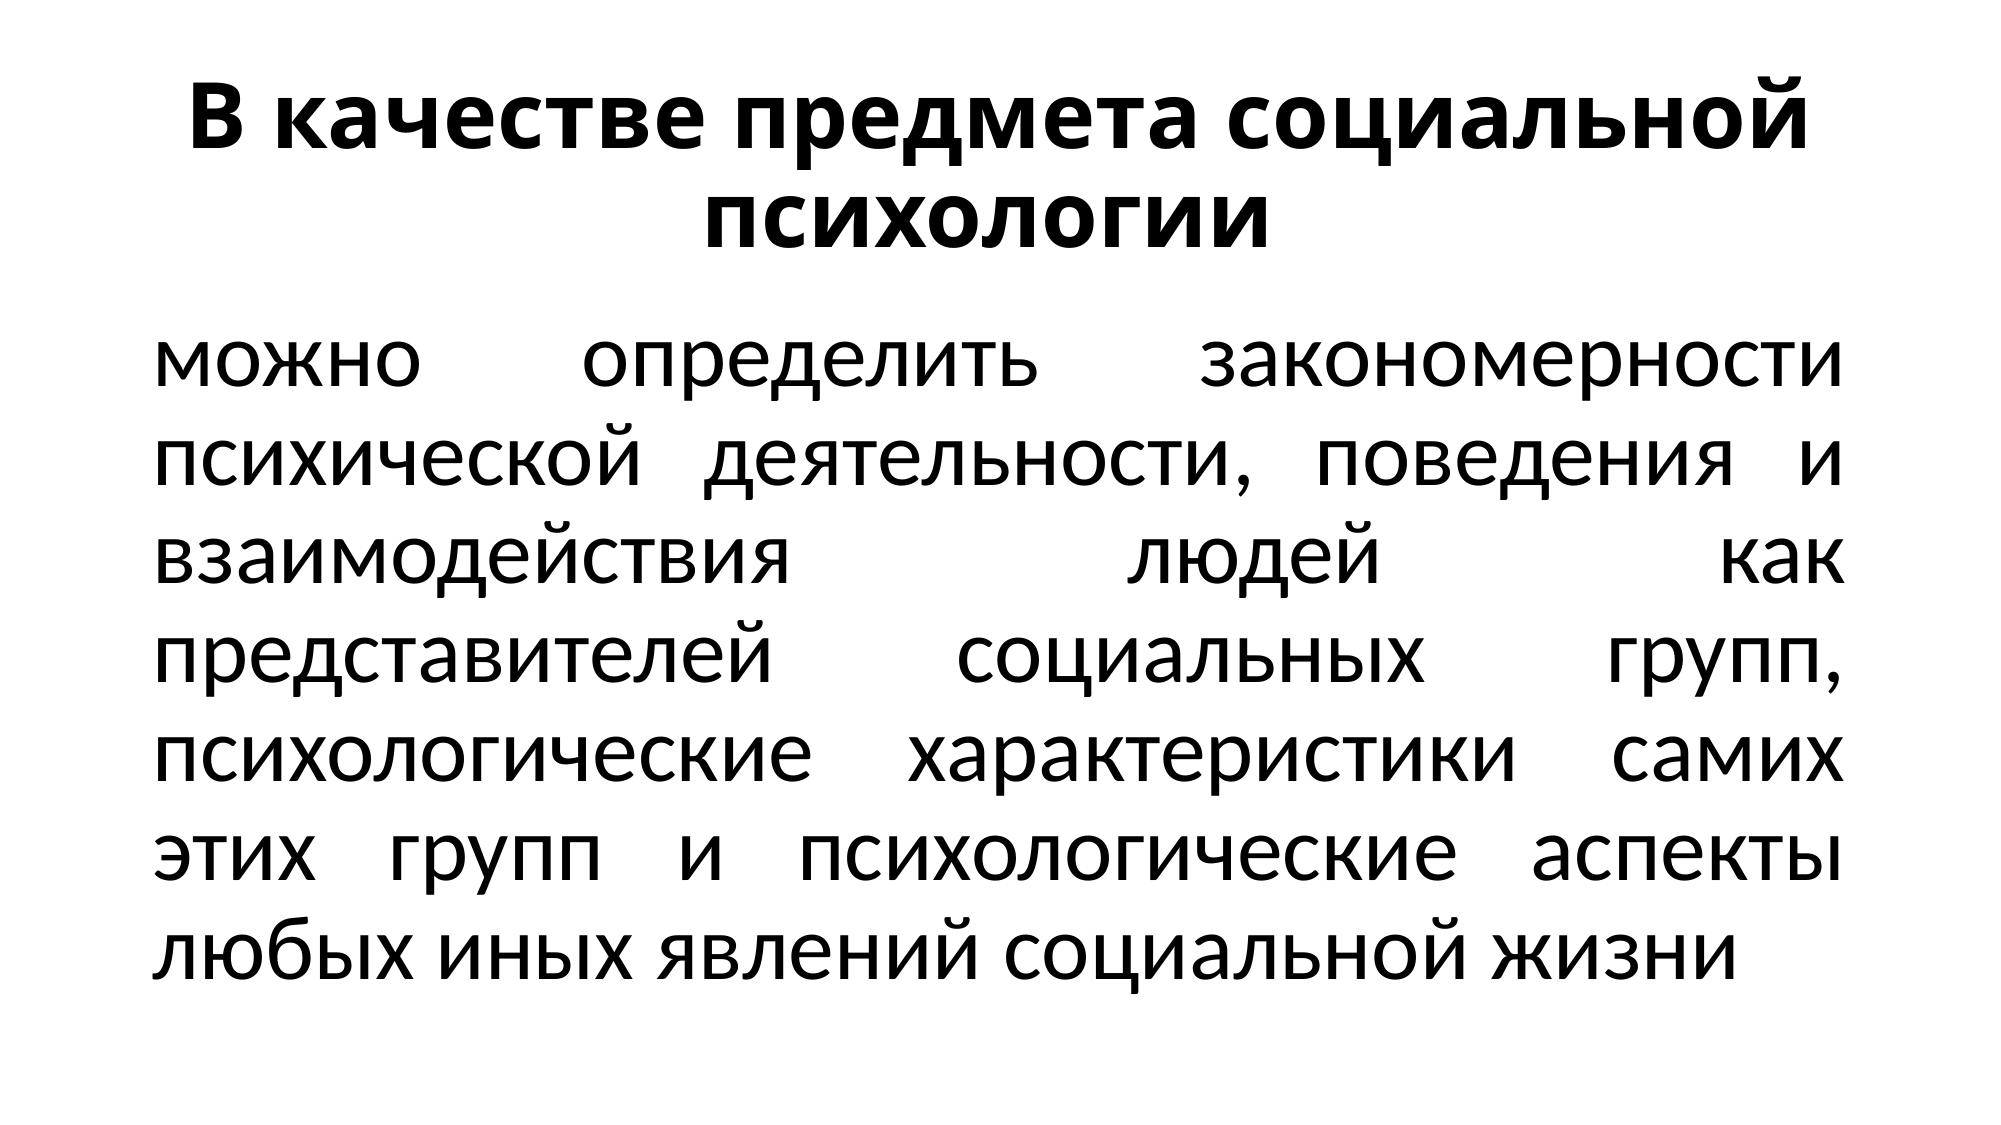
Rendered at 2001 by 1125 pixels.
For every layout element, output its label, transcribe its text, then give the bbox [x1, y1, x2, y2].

list можно определить закономерности психической деятельности, поведения и взаимодействия людей как представителей социальных групп, психологические характеристики самих этих групп и психологические аспекты любых иных явлений социальной жизни [137, 299, 1863, 1014]
title В качестве предмета социальной психологии [137, 59, 1863, 278]
